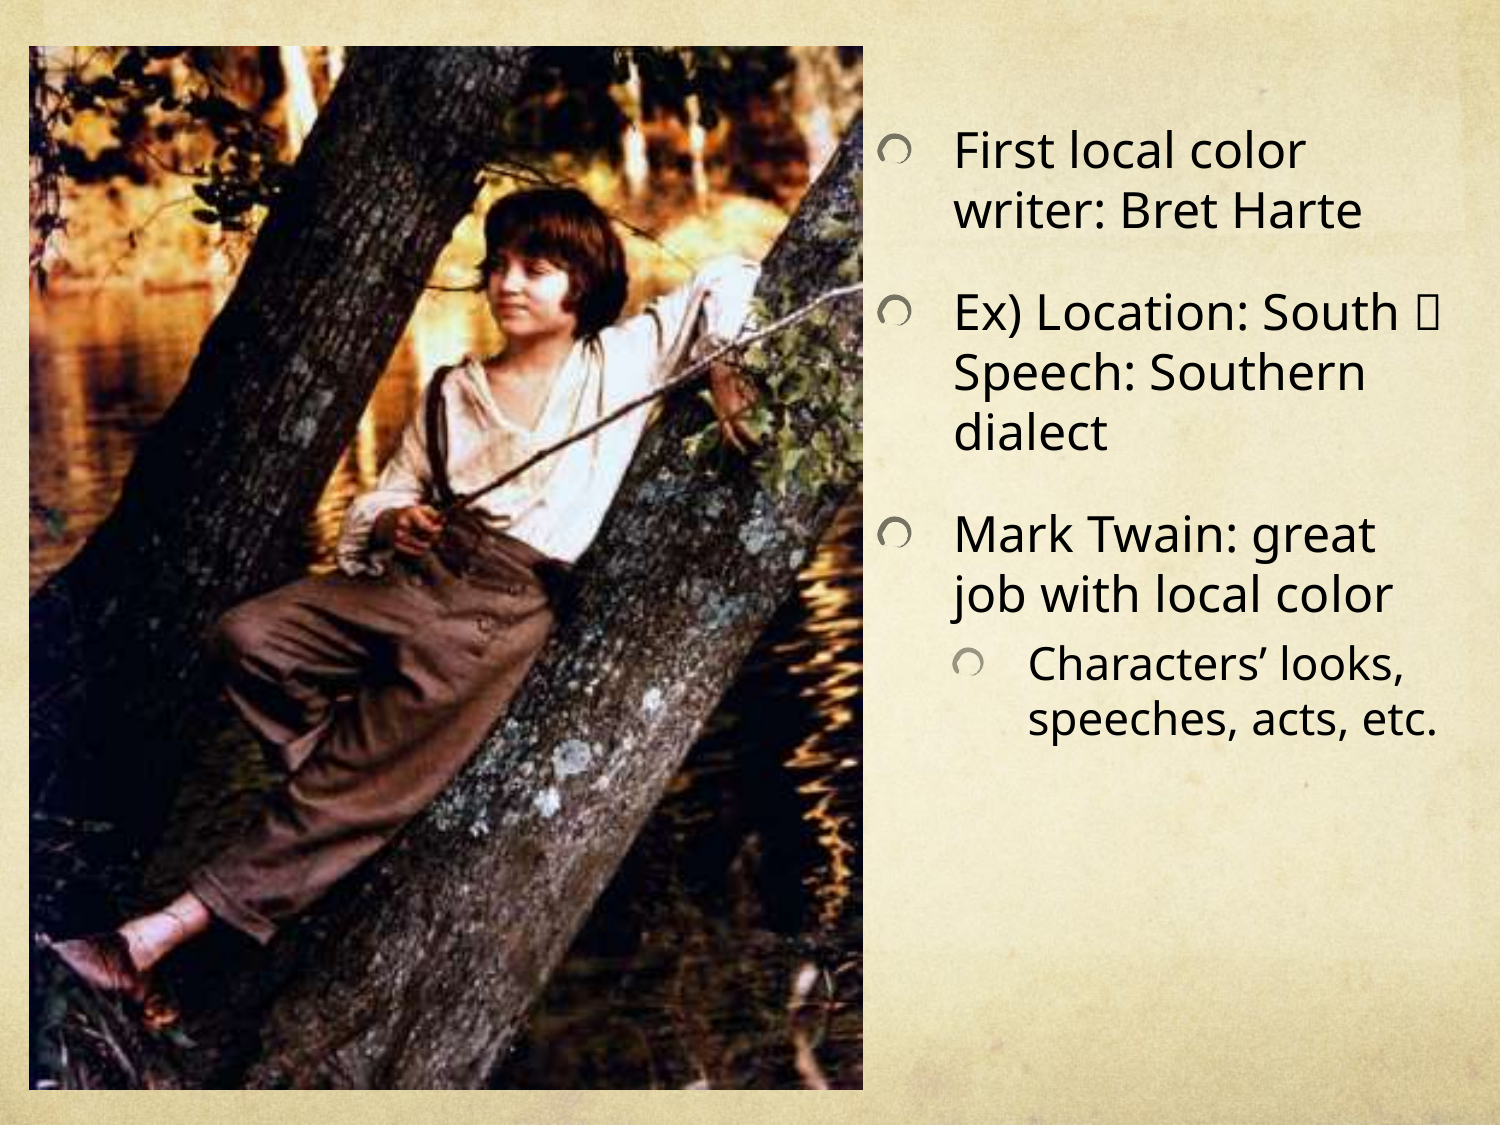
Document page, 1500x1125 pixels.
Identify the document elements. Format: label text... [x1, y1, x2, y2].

list First local color writer: Bret Harte Ex) Location: South  Speech: Southern dialect Mark Twain: great job with local color Characters’ looks, speeches, acts, etc. [876, 111, 1463, 949]
picture [0, 0, 1500, 1125]
